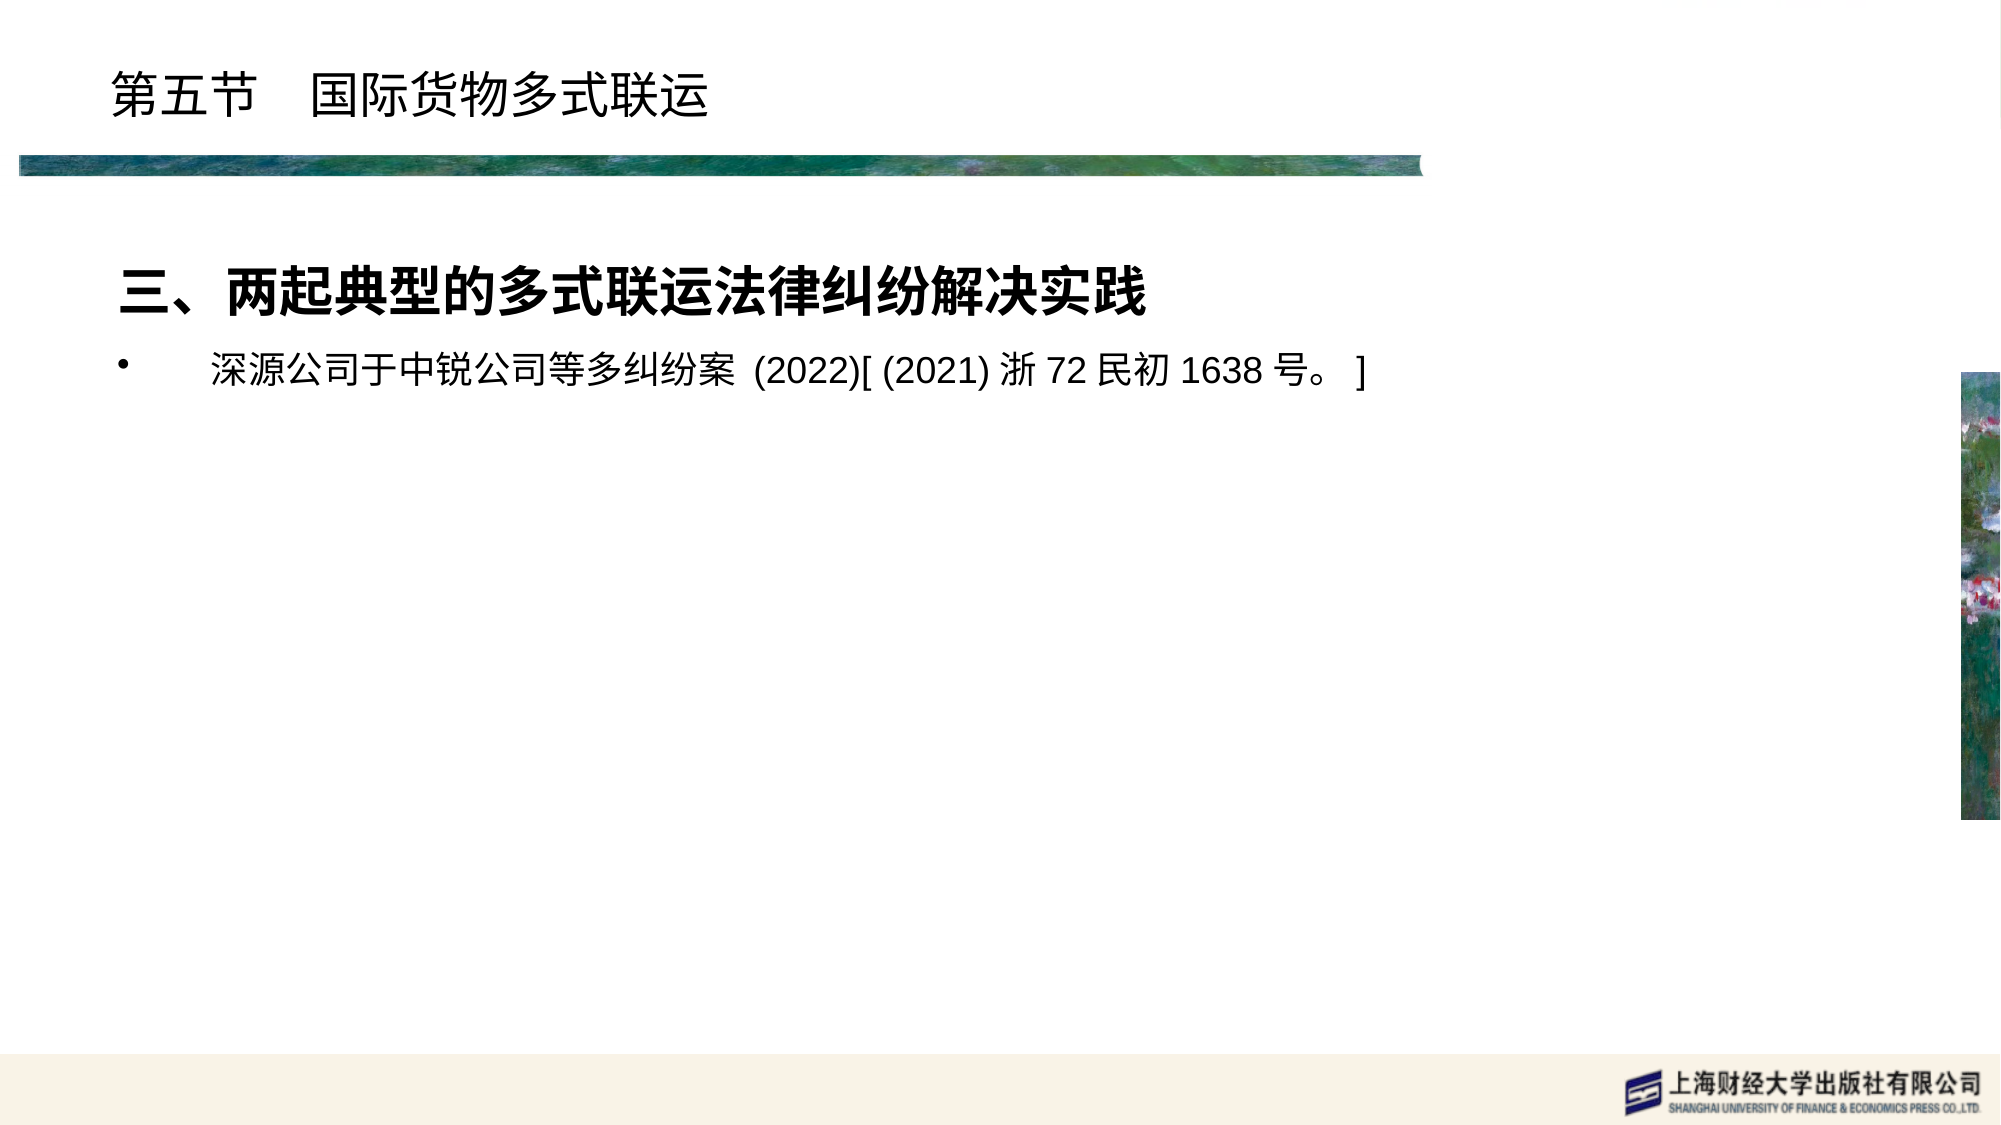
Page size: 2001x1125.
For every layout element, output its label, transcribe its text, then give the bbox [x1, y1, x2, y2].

title 第五节 国际货物多式联运 [94, 42, 1451, 146]
list 三、两起典型的多式联运法律纠纷解决实践 深源公司于中锐公司等多纠纷案 (2022)[ (2021)浙72民初1638号。] [102, 233, 1898, 1032]
picture [0, 0, 2001, 1125]
